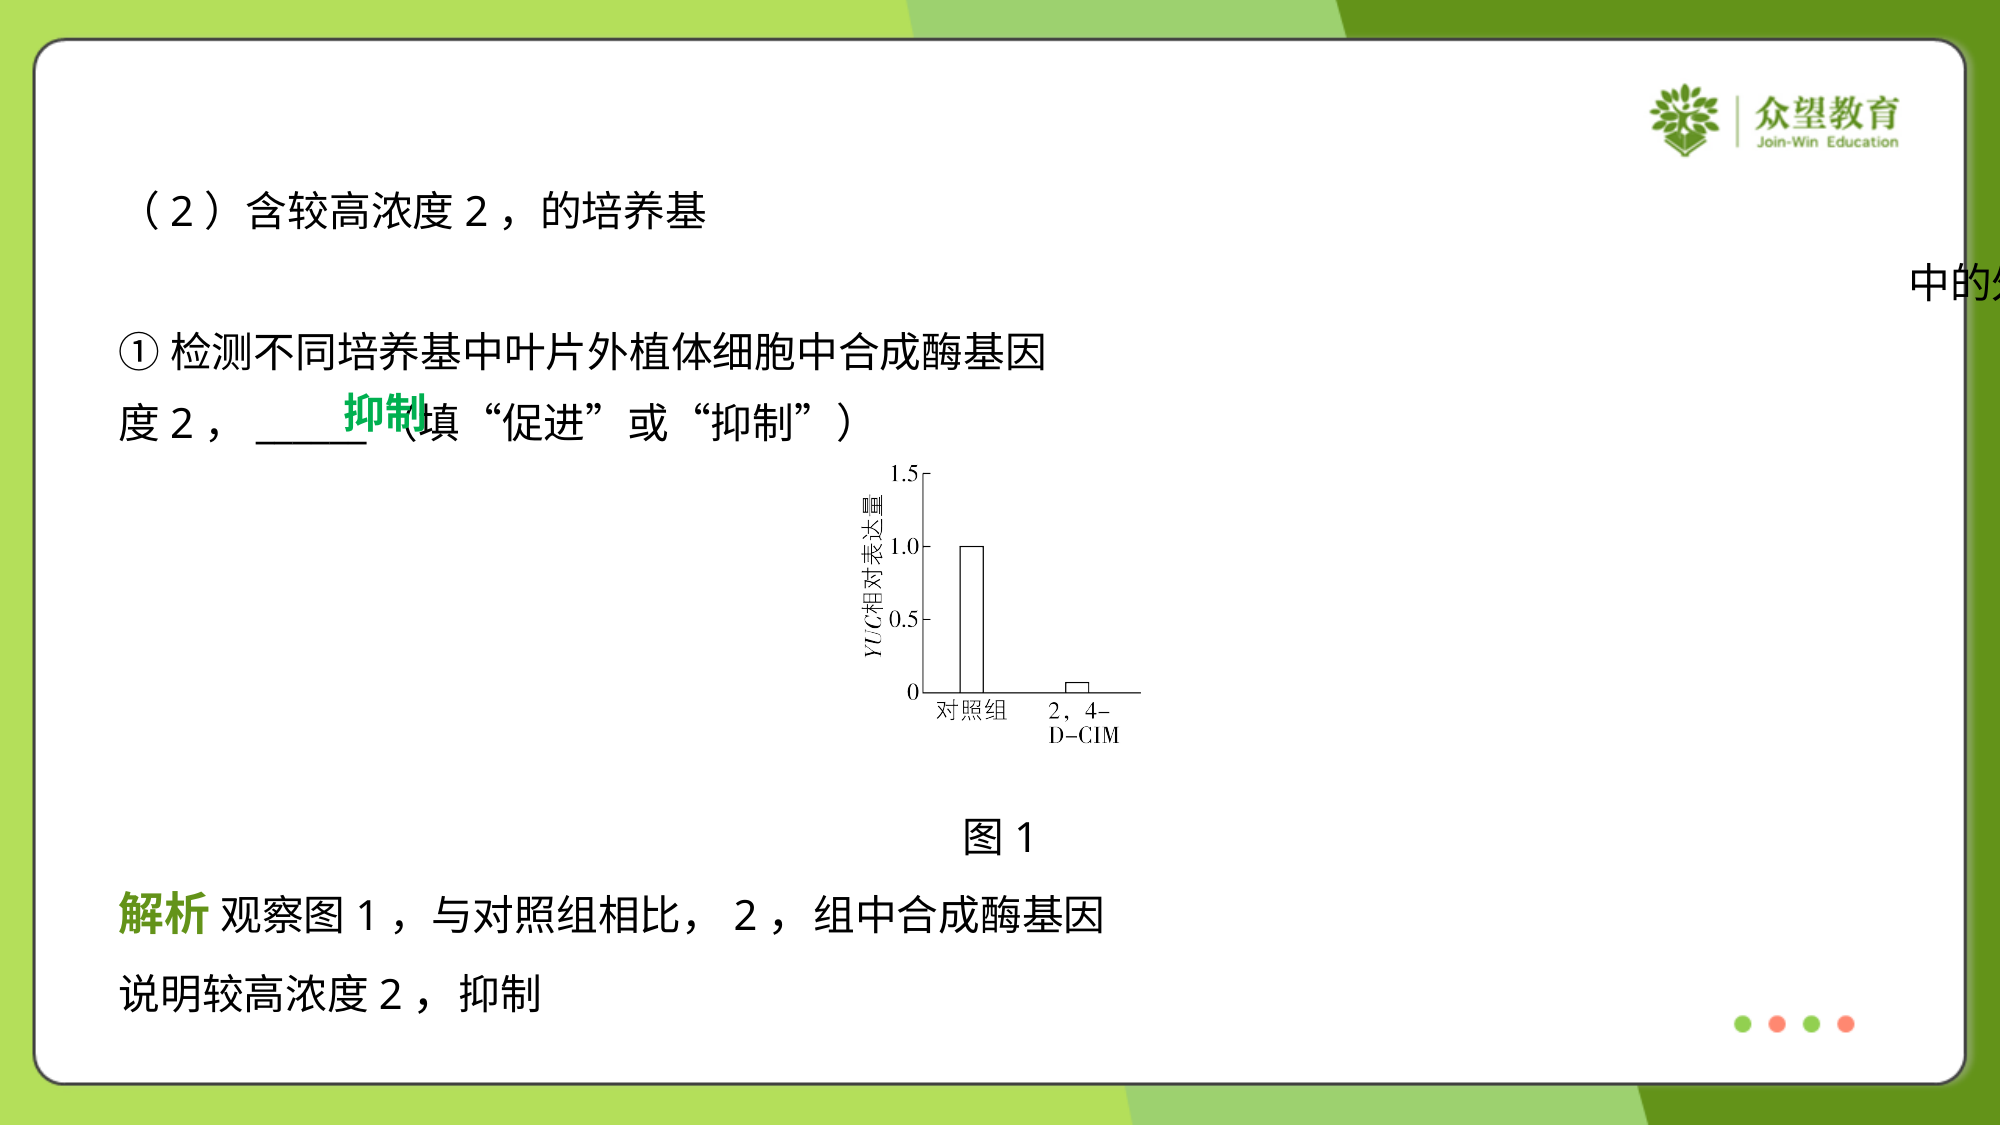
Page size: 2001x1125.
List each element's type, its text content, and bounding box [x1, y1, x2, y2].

text_box 图1 [962, 788, 1039, 922]
text_box 抑制 [328, 366, 442, 431]
picture [0, 0, 2000, 1125]
